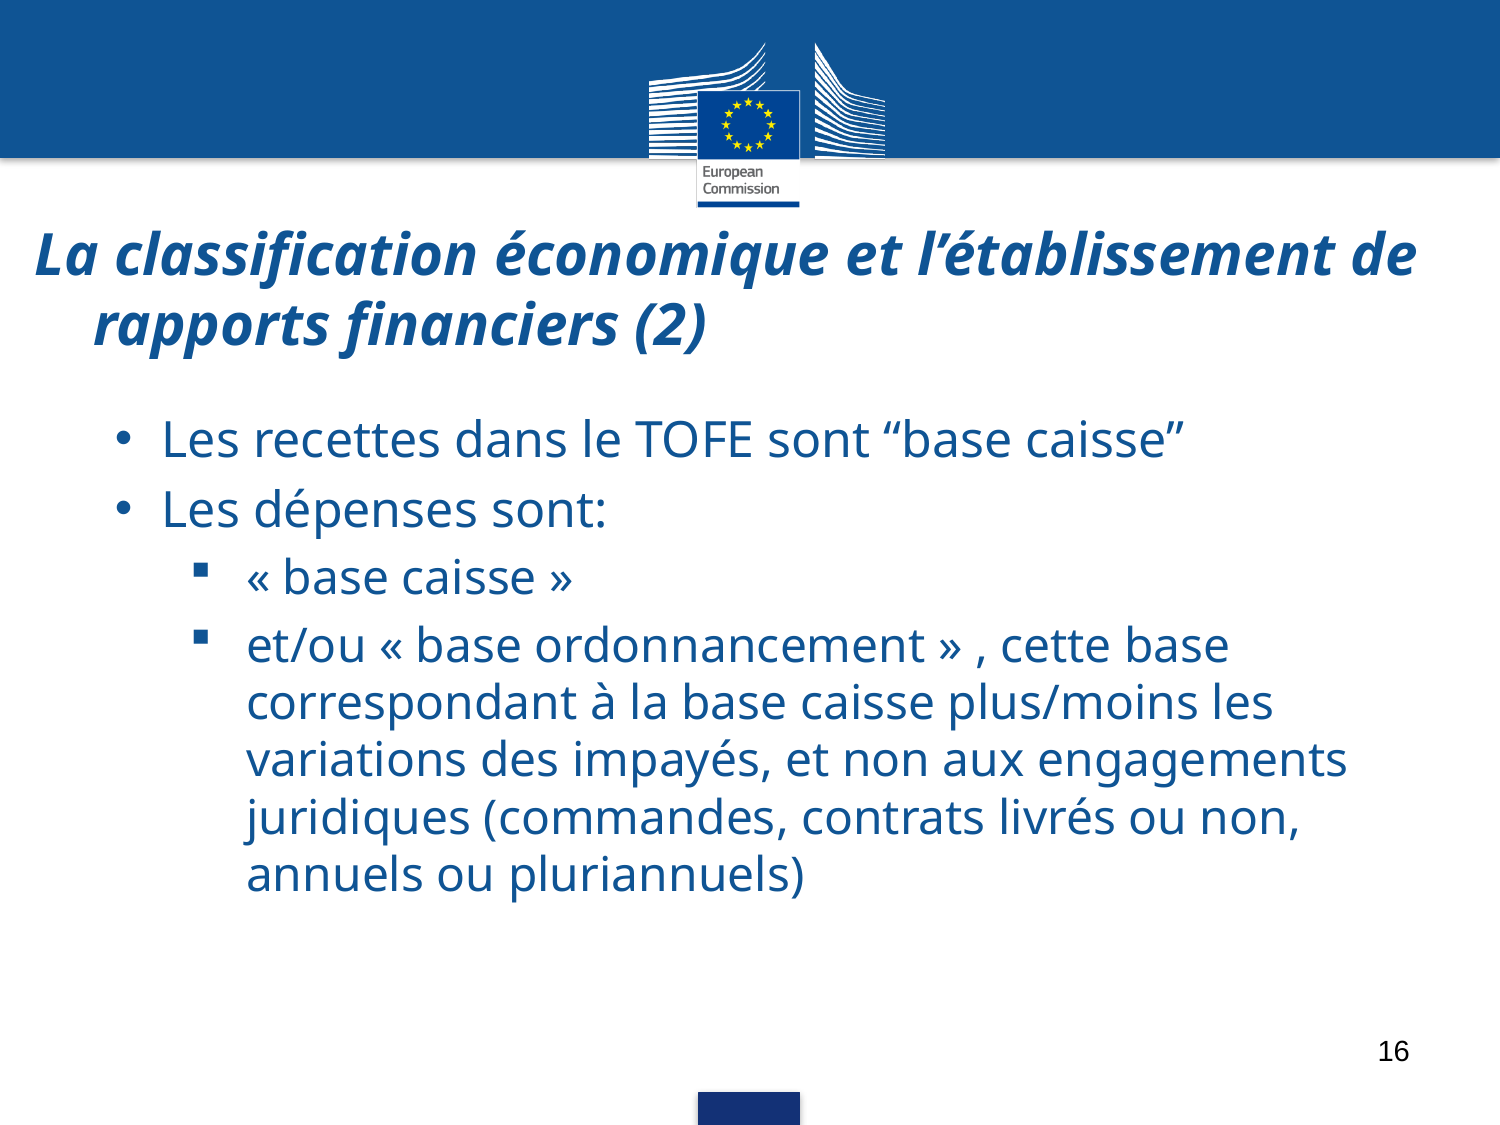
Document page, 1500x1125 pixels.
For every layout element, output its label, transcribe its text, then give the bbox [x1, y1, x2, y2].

slide_number 16 [1074, 1024, 1426, 1103]
picture [649, 42, 885, 193]
title La classification économique et l’établissement de rapports financiers (2) [19, 193, 1500, 381]
list Les recettes dans le TOFE sont “base caisse” Les dépenses sont: « base caisse » et/ou « base ordonnancement » , cette base correspondant à la base caisse plus/moins les variations des impayés, et non aux engagements juridiques (commandes, contrats livrés ou non, annuels ou pluriannuels) [24, 399, 1432, 987]
